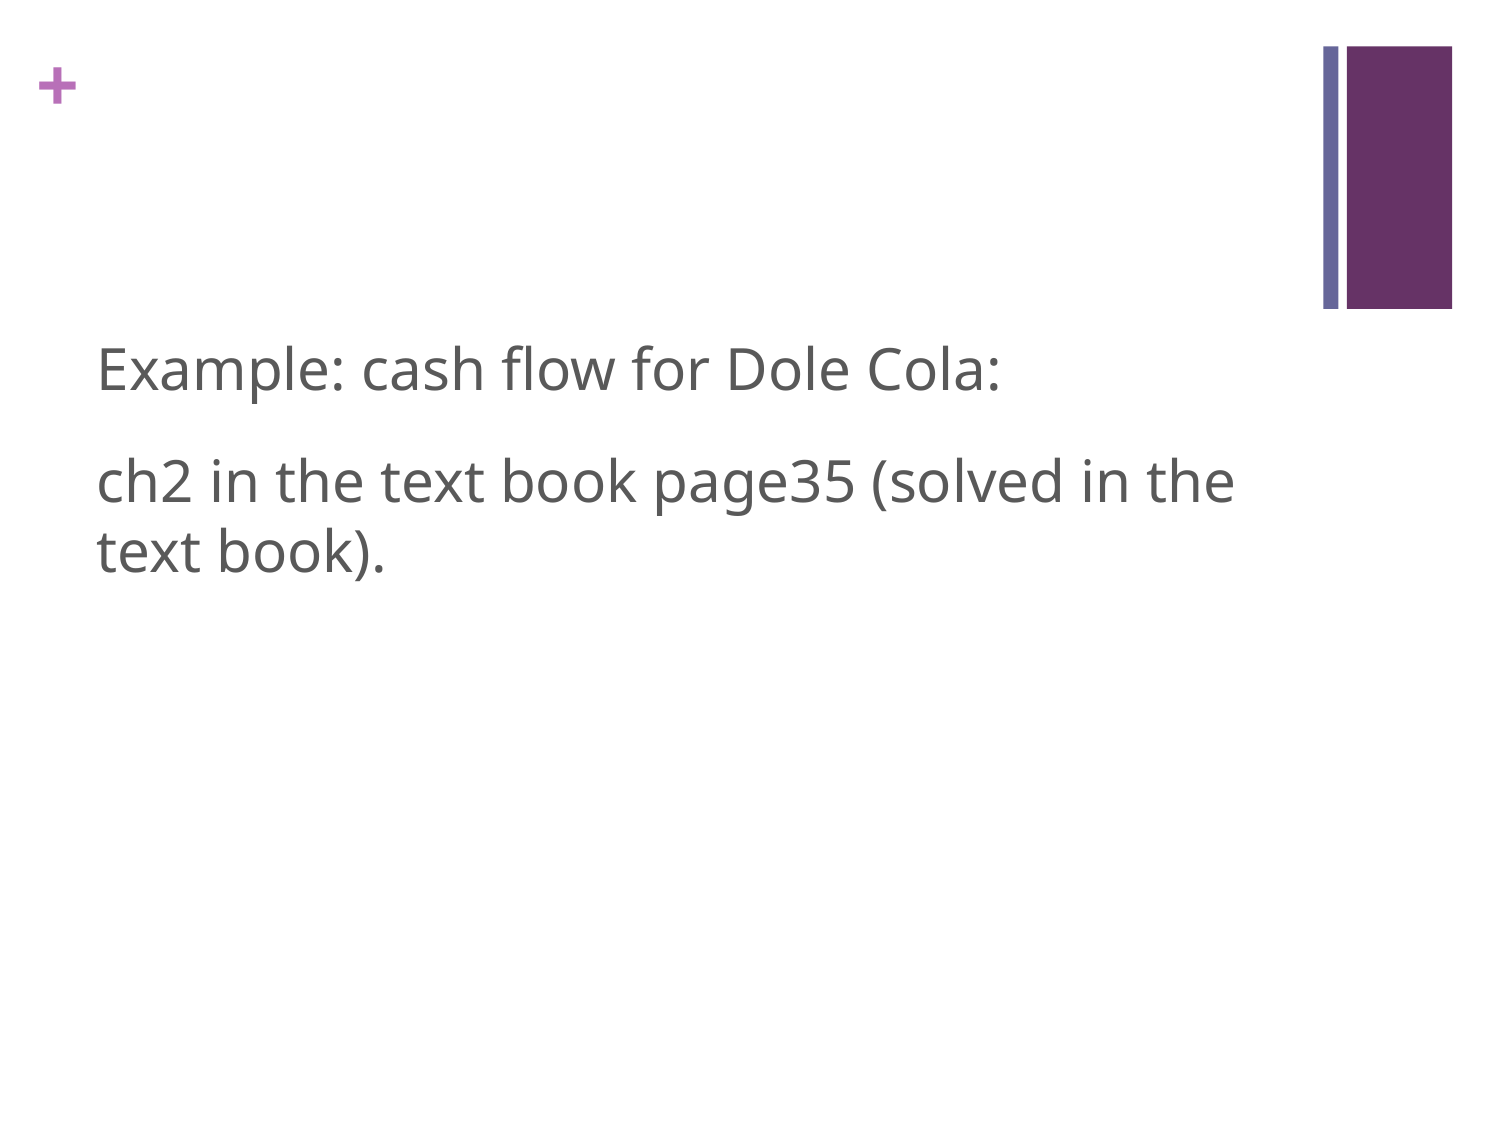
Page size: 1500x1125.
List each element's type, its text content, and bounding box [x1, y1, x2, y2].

list Example: cash flow for Dole Cola: ch2 in the text book page35 (solved in the text book). [81, 324, 1322, 1005]
